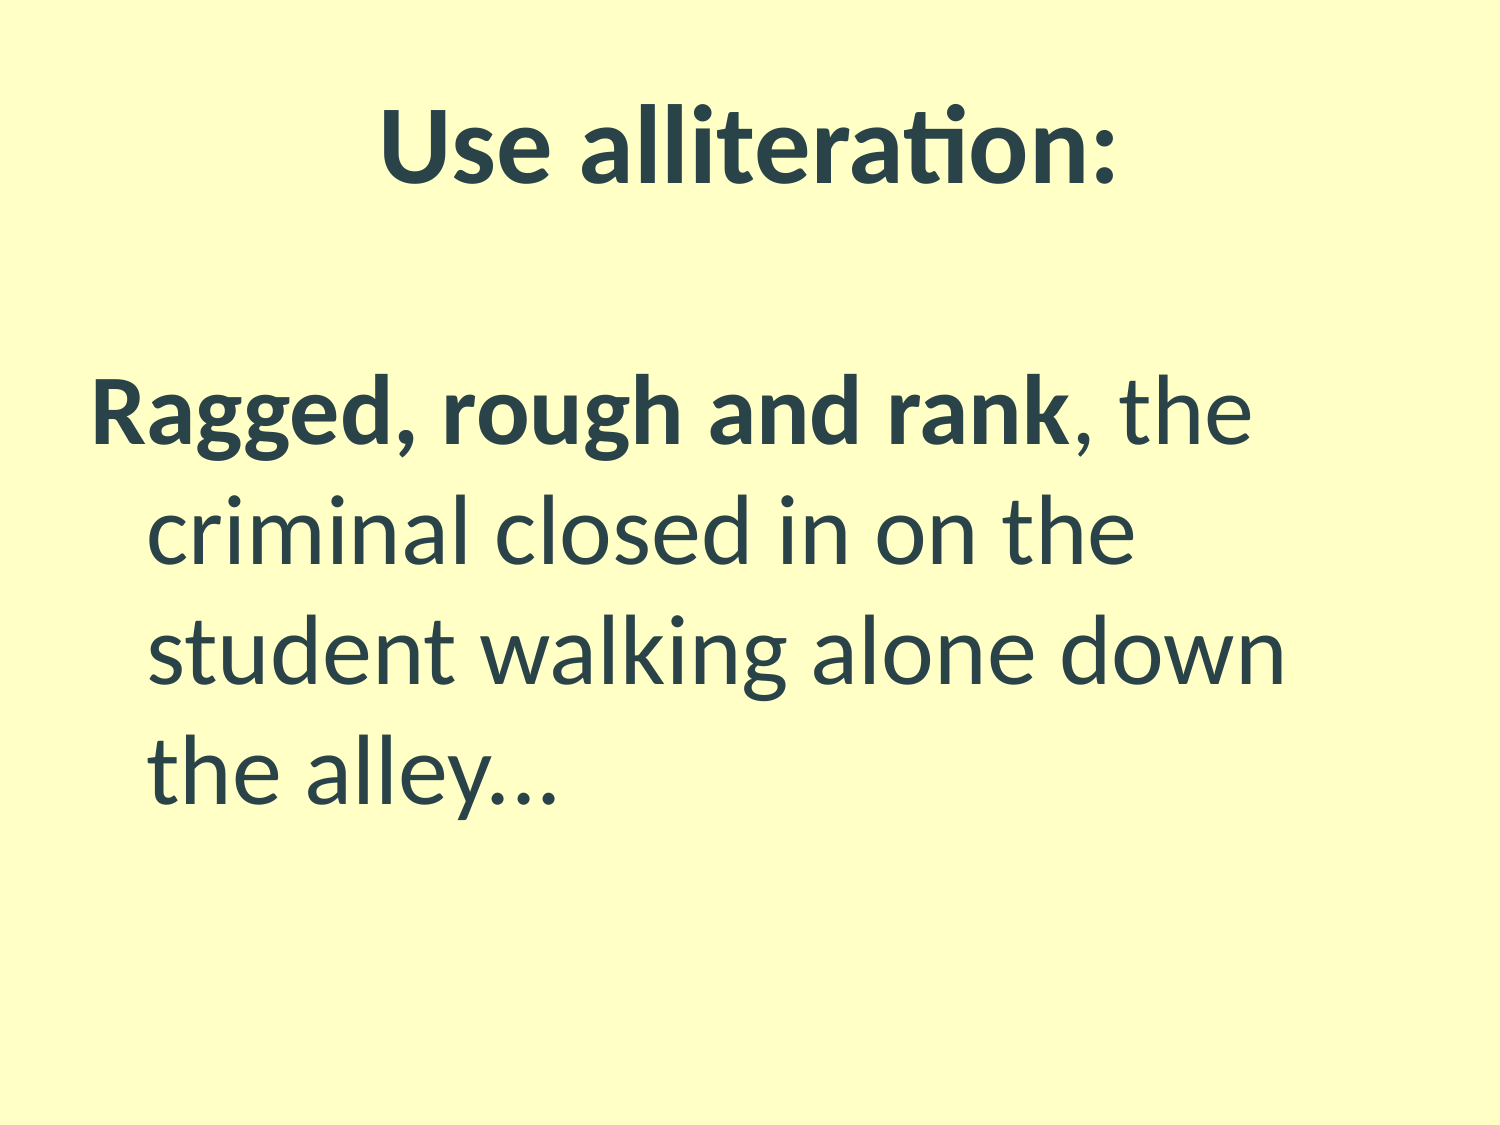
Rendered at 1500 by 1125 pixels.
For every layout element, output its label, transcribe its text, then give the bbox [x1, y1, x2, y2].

title Use alliteration: [75, 45, 1425, 233]
list Ragged, rough and rank, the criminal closed in on the student walking alone down the alley... [75, 337, 1425, 1080]
